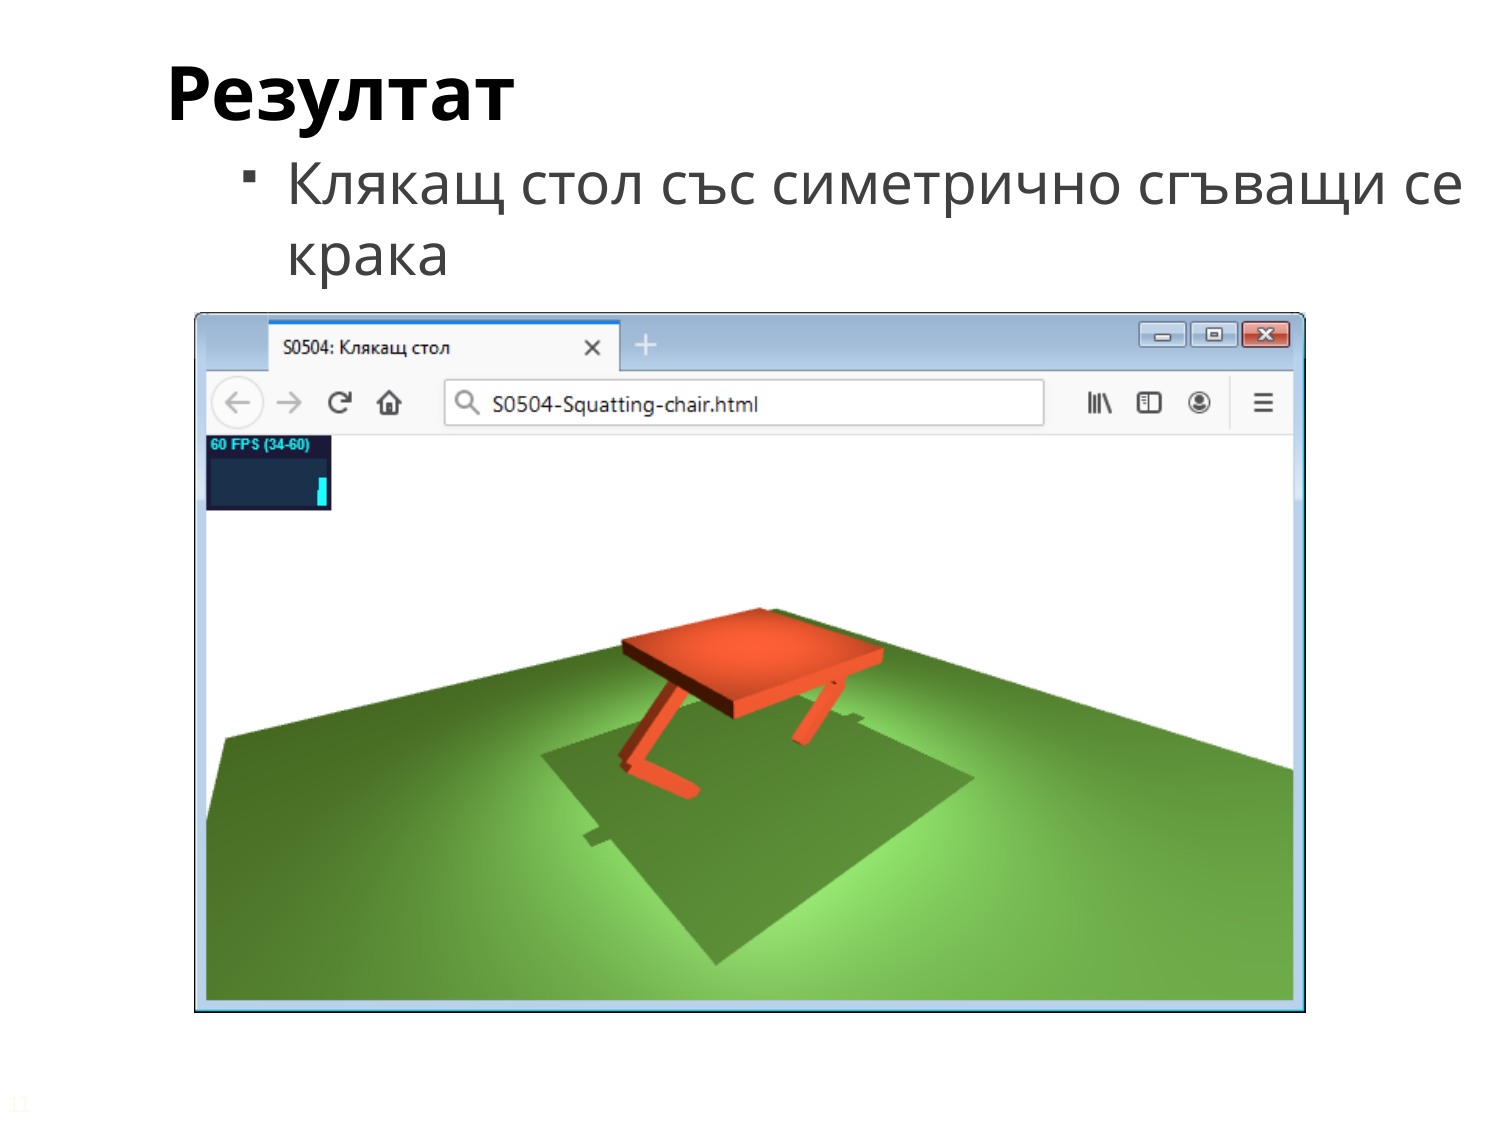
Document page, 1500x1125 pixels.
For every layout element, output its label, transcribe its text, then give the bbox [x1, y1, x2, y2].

list Резултат Клякащ стол със симетрично сгъващи се крака [150, 37, 1488, 1113]
picture [194, 312, 1306, 1013]
